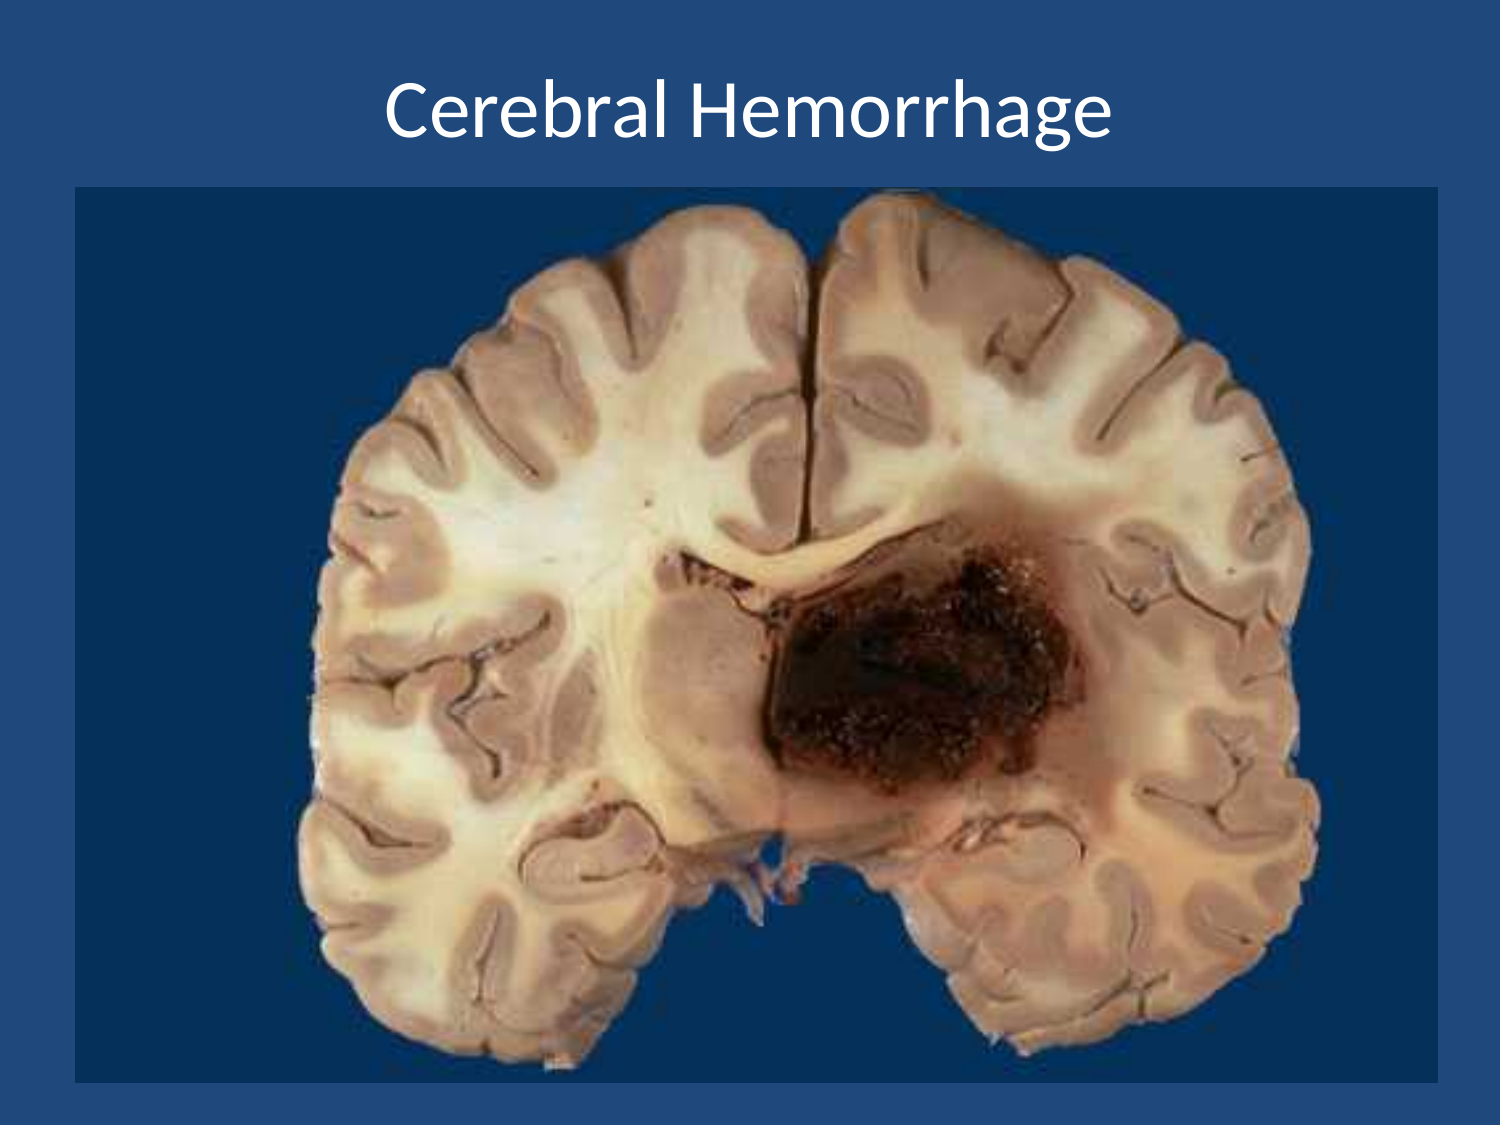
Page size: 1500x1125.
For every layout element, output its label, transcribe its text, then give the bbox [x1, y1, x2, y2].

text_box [74, 187, 1438, 1083]
title Cerebral Hemorrhage [75, 45, 1425, 163]
